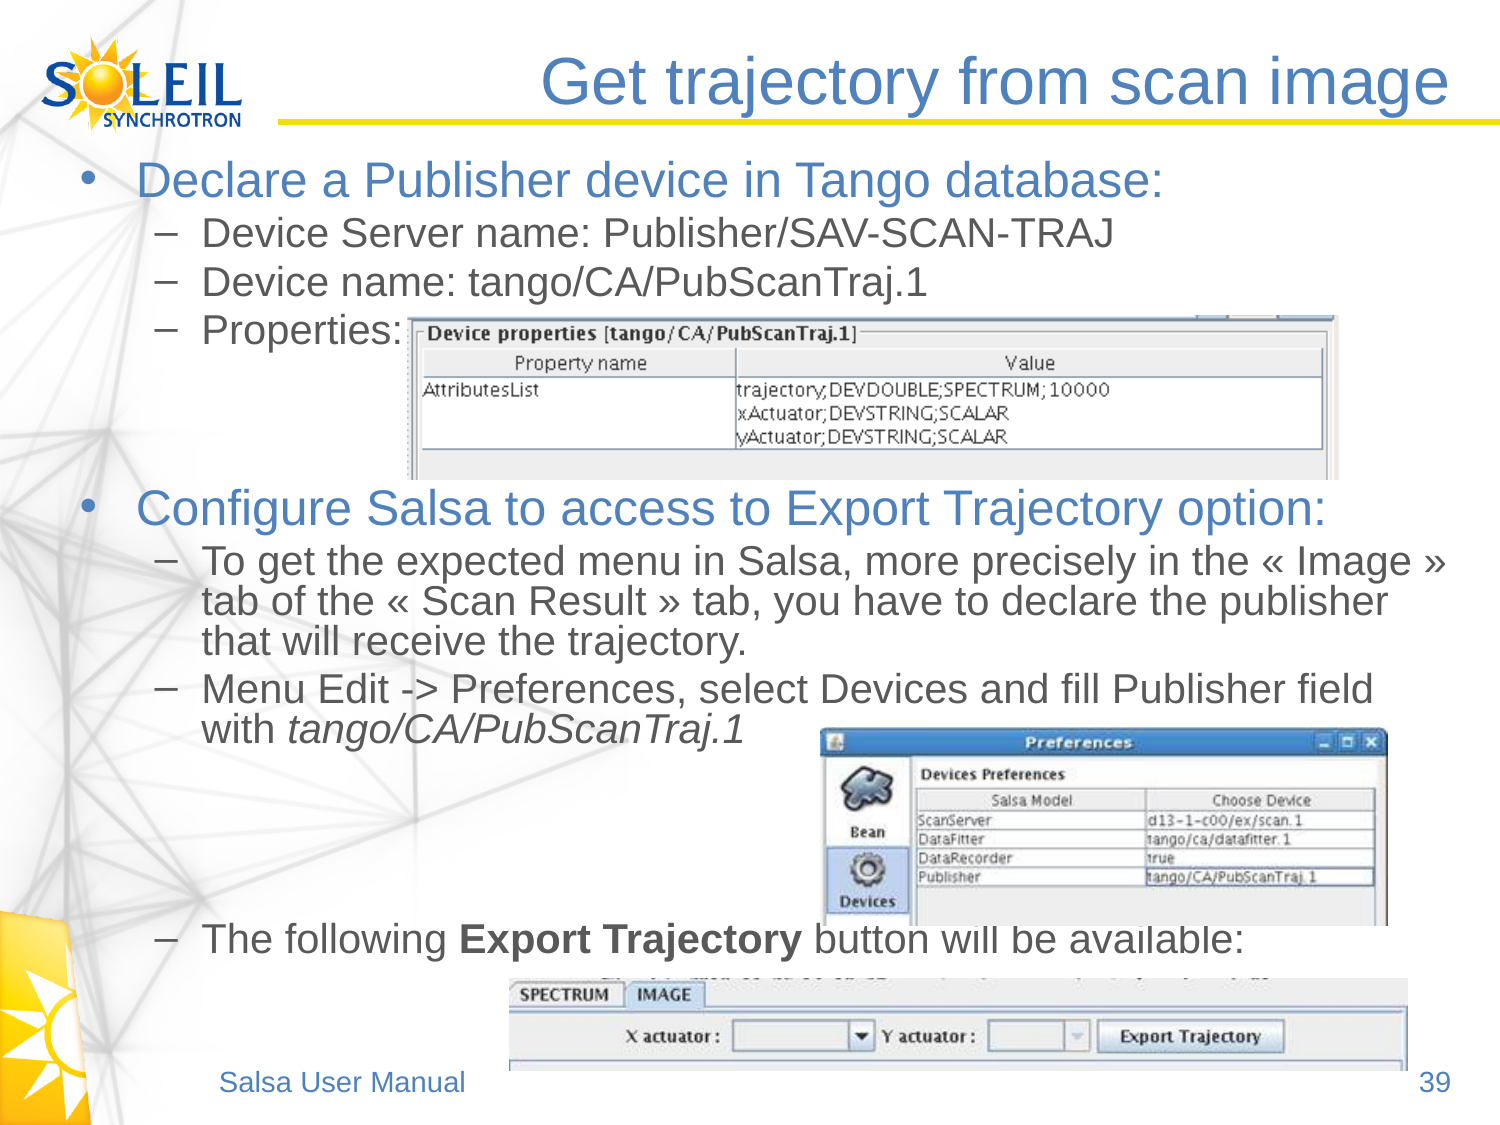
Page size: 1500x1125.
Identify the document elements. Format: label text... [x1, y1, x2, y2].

picture [0, 0, 1500, 1125]
text_box Declare a Publisher device in Tango database: Device Server name: Publisher/SAV-SCAN-TRAJ Device name: tango/CA/PubScanTraj.1 Properties: Configure Salsa to access to Export Trajectory option: To get the expected menu in Salsa, more precisely in the « Image » tab of the « Scan Result » tab, you have to declare the publisher that will receive the trajectory. Menu Edit -> Preferences, select Devices and fill Publisher field with tango/CA/PubScanTraj.1 The following Export Trajectory button will be available: [64, 152, 1463, 1059]
text_box Salsa User Manual 39 [100, 1046, 1467, 1116]
title Get trajectory from scan image [277, 31, 1467, 125]
